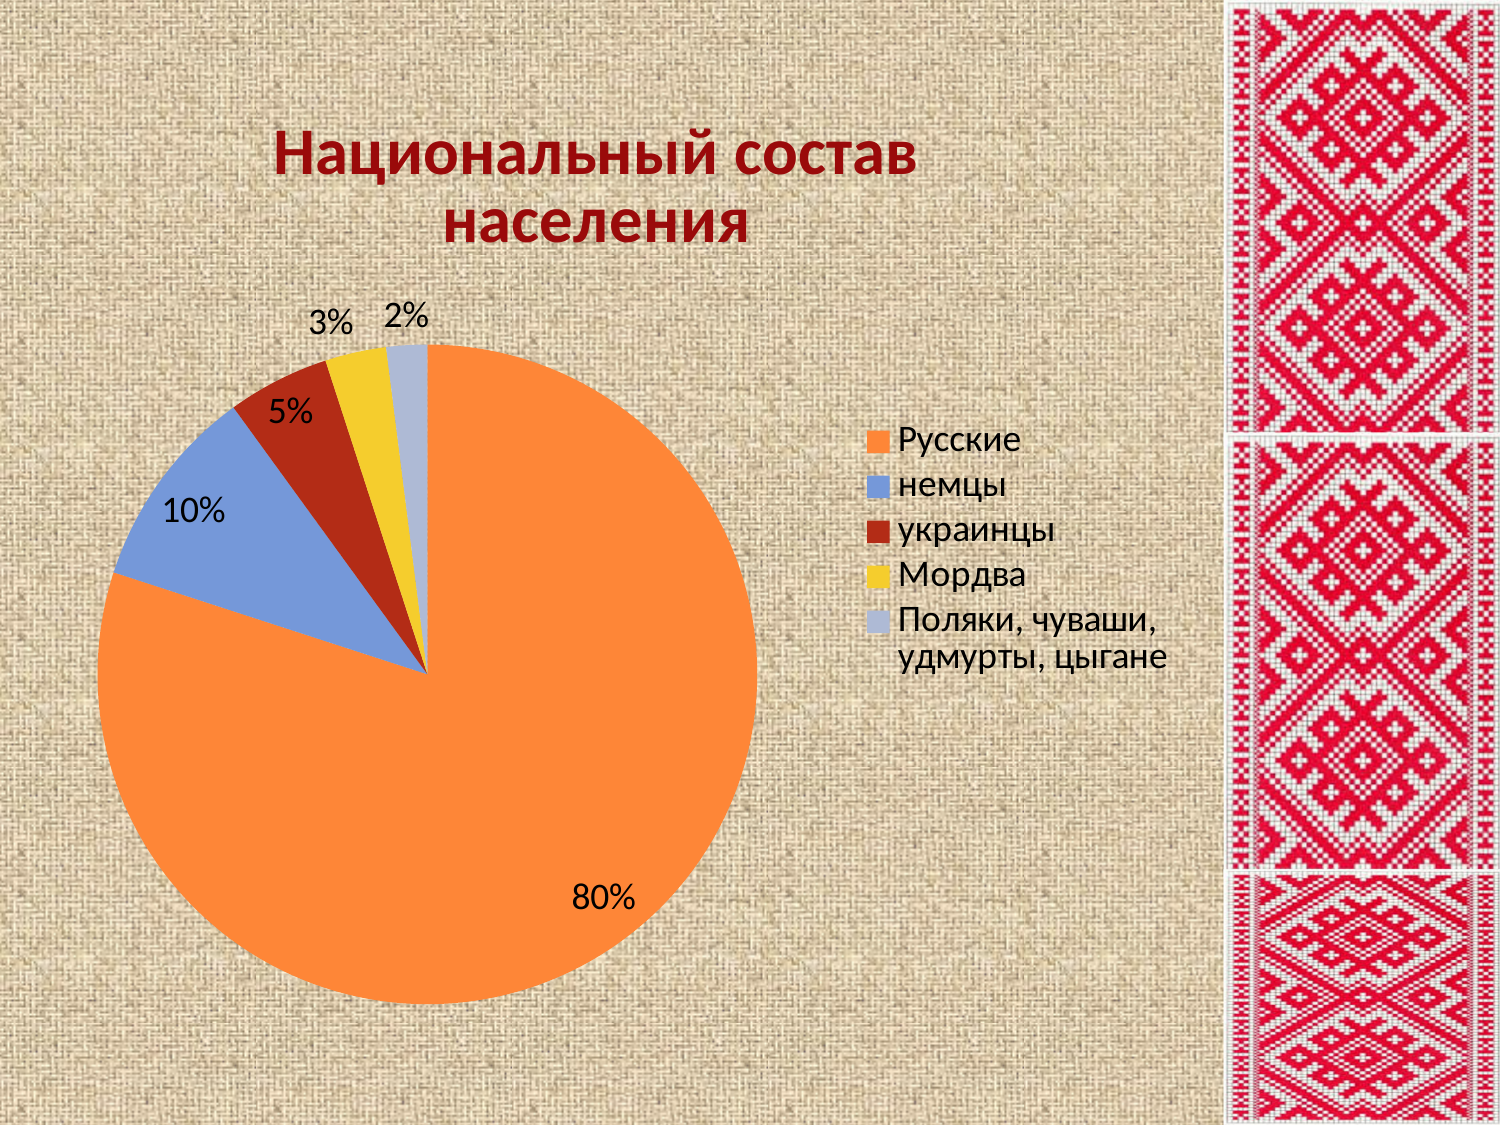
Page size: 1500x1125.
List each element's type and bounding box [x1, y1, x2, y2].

picture [1224, 362, 1500, 432]
chart [0, 77, 1194, 1024]
picture [1194, 433, 1500, 1125]
title [242, 0, 736, 76]
picture [1224, 0, 1500, 84]
list [1198, 84, 1500, 362]
